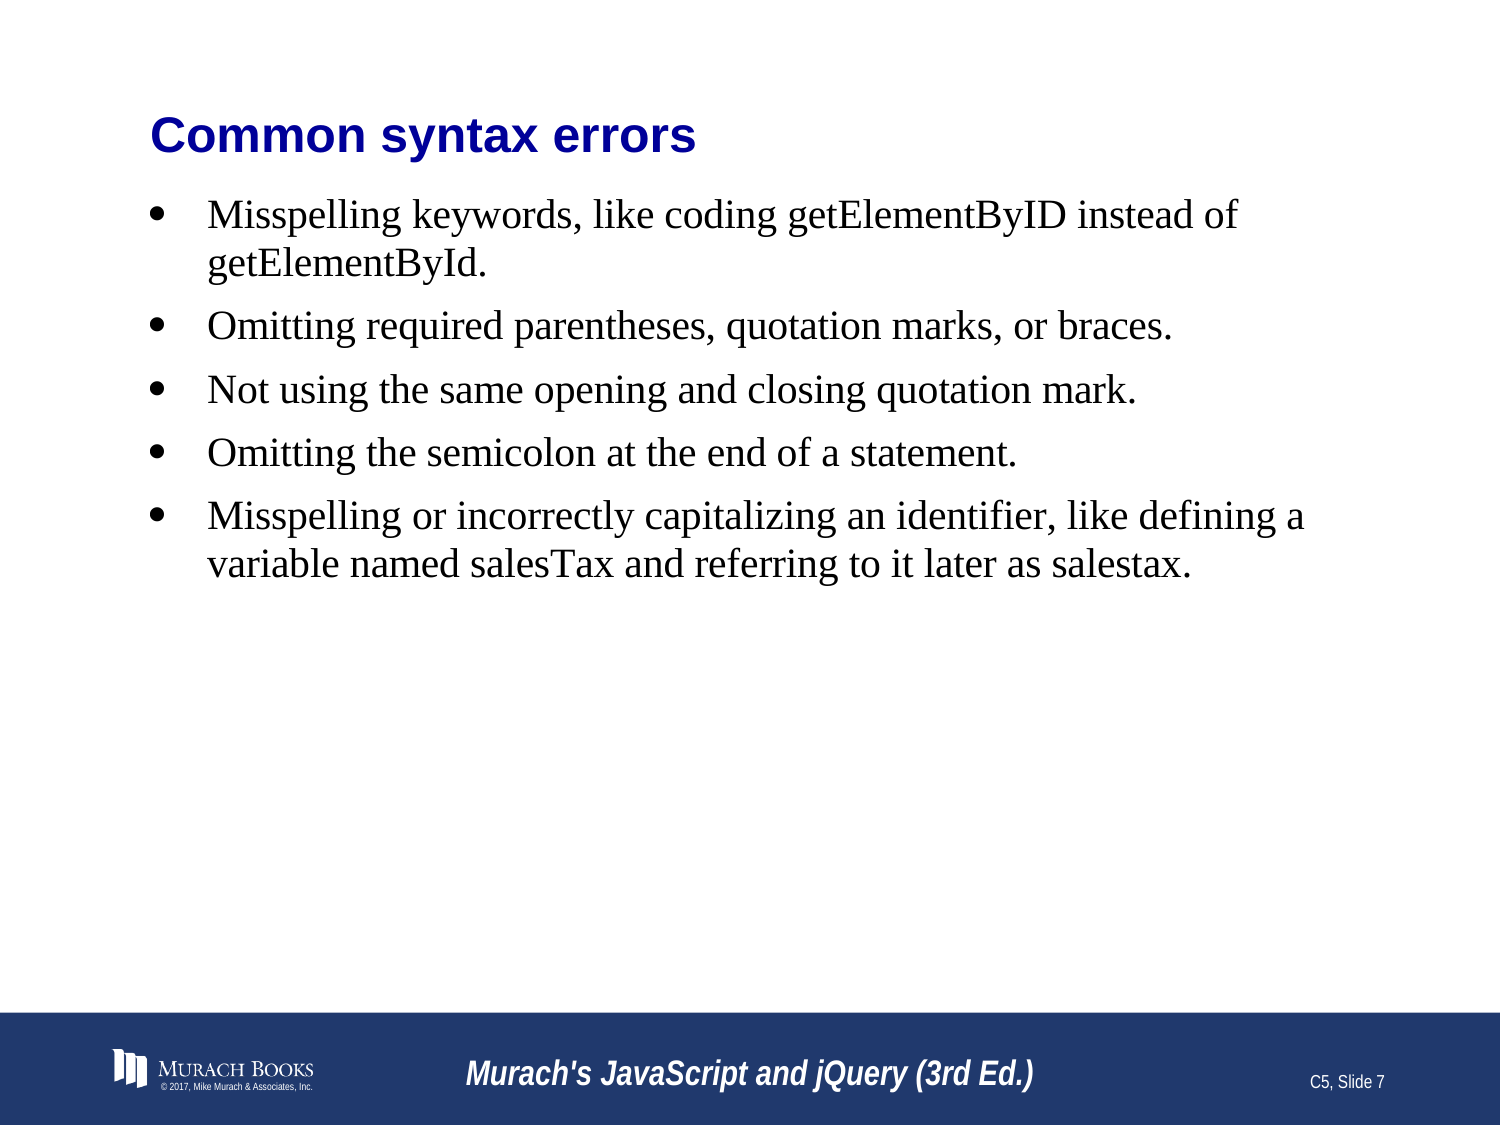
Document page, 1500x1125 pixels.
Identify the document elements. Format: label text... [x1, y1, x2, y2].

footer © 2017, Mike Murach & Associates, Inc. [12, 1025, 463, 1100]
title Common syntax errors [150, 102, 1350, 164]
slide_number C5, Slide 7 [1087, 1025, 1400, 1100]
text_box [149, 186, 1348, 601]
slide_number Murach's JavaScript and jQuery (3rd Ed.) [463, 1025, 1050, 1100]
